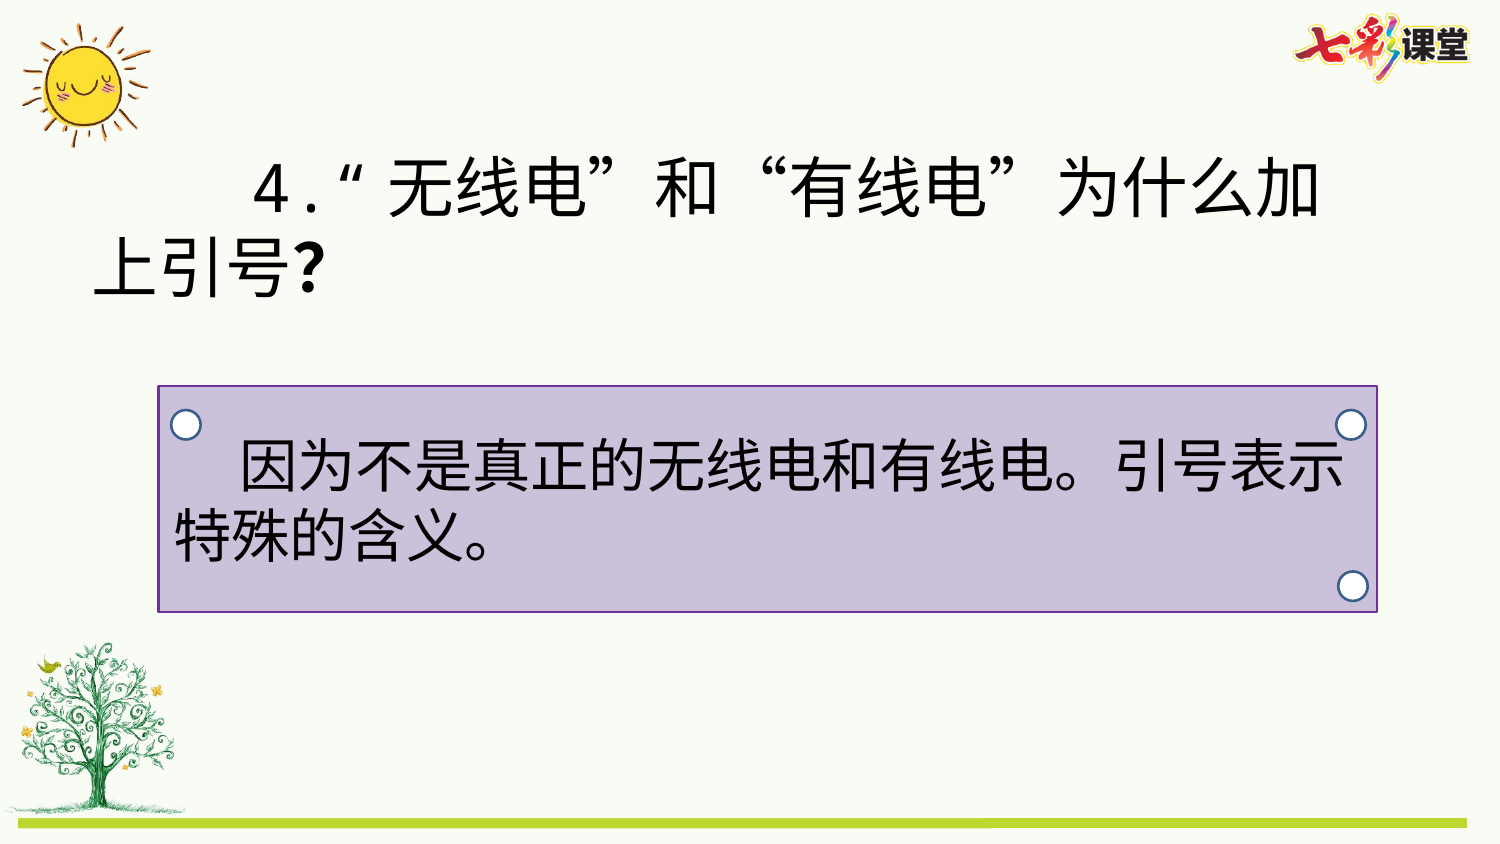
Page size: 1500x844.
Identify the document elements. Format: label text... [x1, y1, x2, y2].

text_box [157, 385, 1378, 613]
picture [0, 608, 1467, 844]
picture [1291, 9, 1472, 87]
text_box 4.“无线电”和“有线电”为什么加上引号？ [77, 138, 1399, 313]
picture [0, 0, 173, 172]
